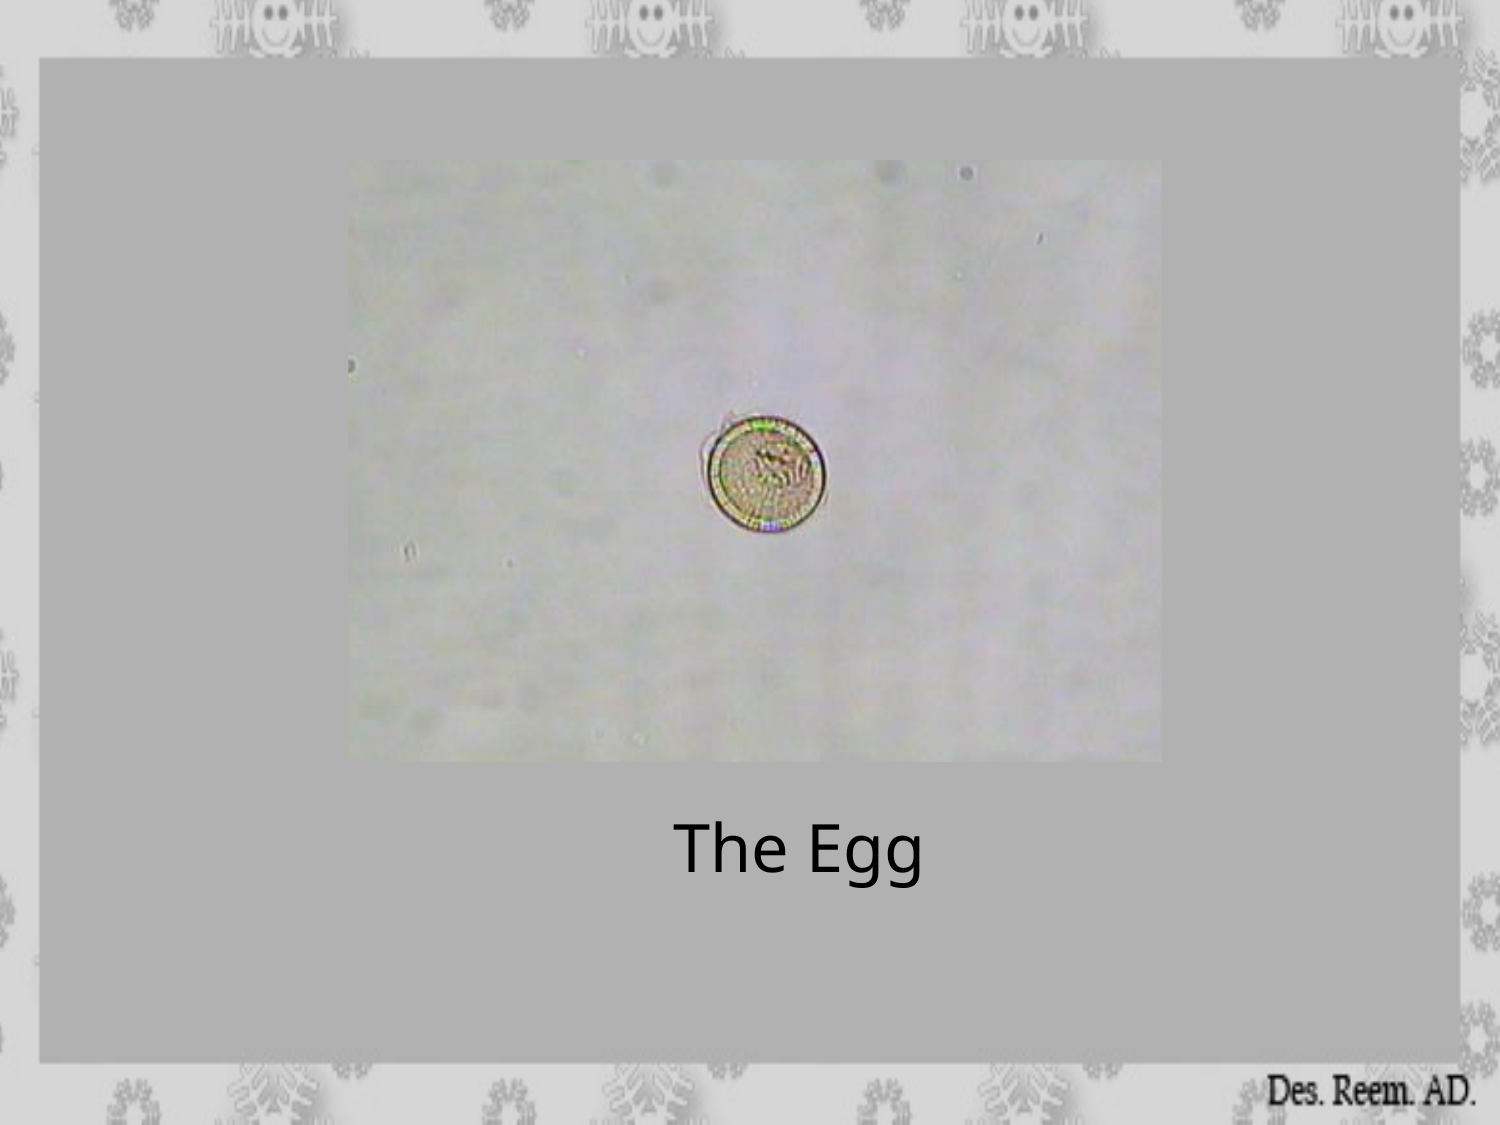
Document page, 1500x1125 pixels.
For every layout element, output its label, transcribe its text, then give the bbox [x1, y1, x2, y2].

text_box The Egg [466, 798, 941, 894]
picture [0, 0, 1500, 1125]
